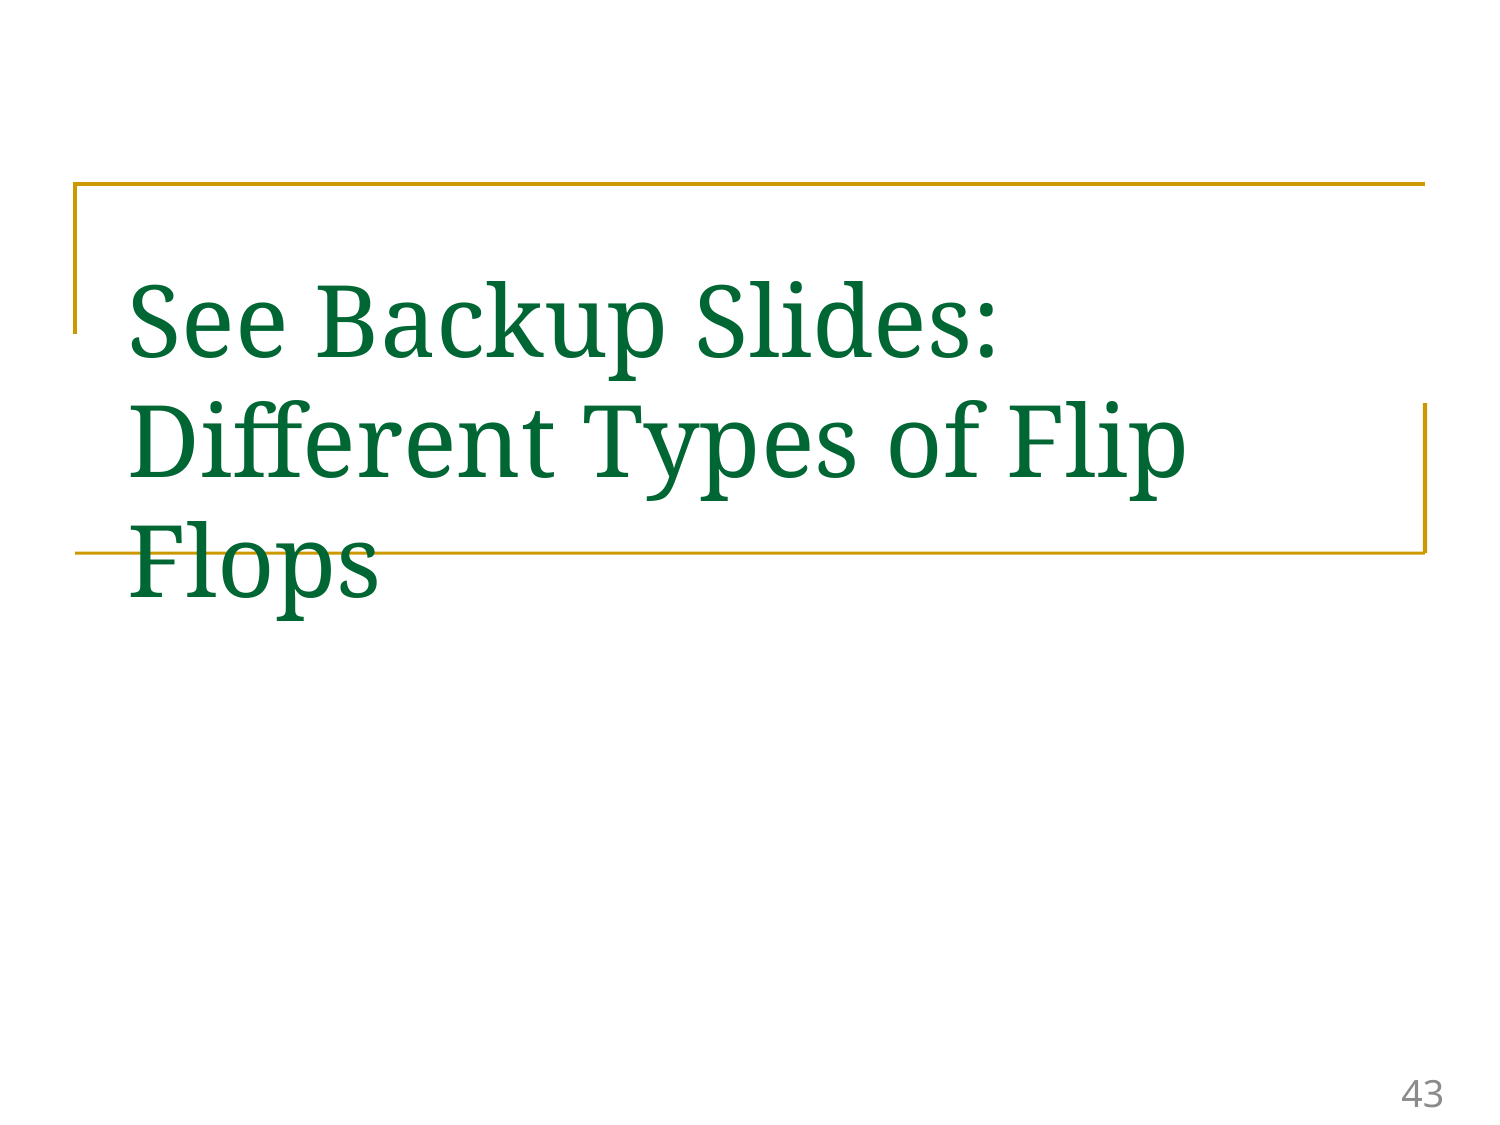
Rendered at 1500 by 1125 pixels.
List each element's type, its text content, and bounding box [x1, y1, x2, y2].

slide_number 43 [1121, 1066, 1460, 1125]
title See Backup Slides: Different Types of Flip Flops [112, 249, 1413, 538]
